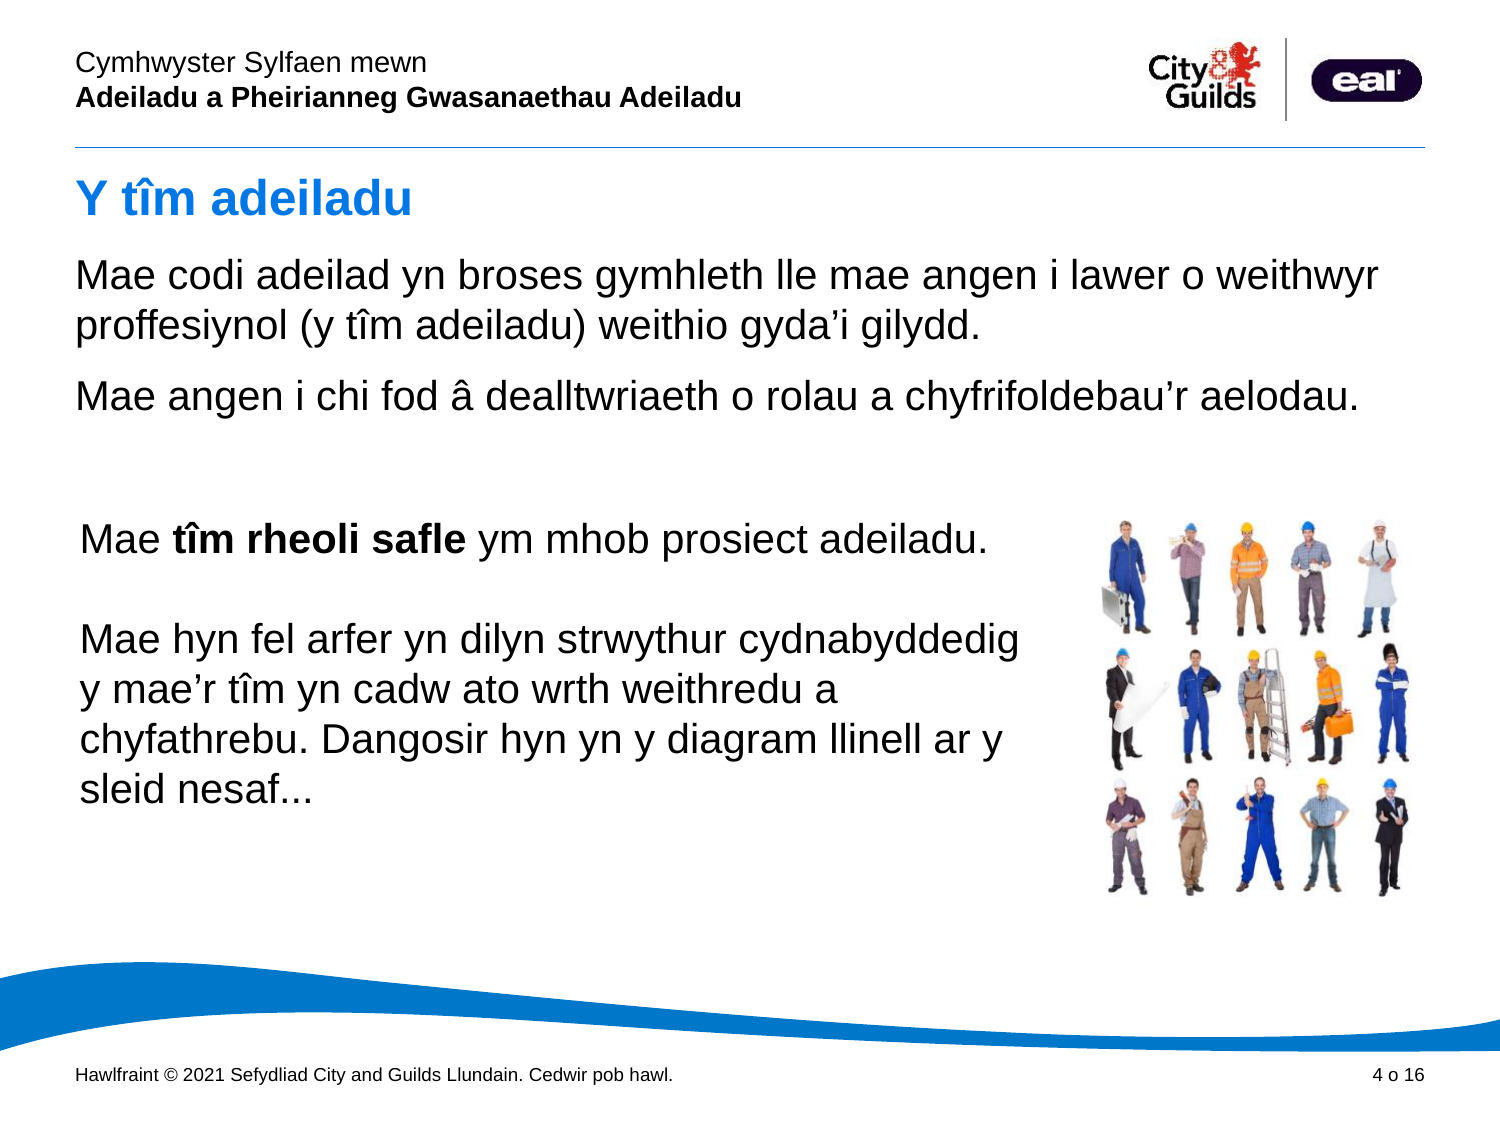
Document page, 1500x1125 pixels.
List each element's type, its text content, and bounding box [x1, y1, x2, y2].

title Y tîm adeiladu [74, 165, 1426, 229]
list Mae codi adeilad yn broses gymhleth lle mae angen i lawer o weithwyr proffesiynol (y tîm adeiladu) weithio gyda’i gilydd. Mae angen i chi fod â dealltwriaeth o rolau a chyfrifoldebau’r aelodau. [74, 247, 1426, 481]
picture [1089, 504, 1425, 907]
picture [1149, 38, 1422, 121]
text_box Mae tîm rheoli safle ym mhob prosiect adeiladu. Mae hyn fel arfer yn dilyn strwythur cydnabyddedig y mae’r tîm yn cadw ato wrth weithredu a chyfathrebu. Dangosir hyn yn y diagram llinell ar y sleid nesaf... [64, 504, 1045, 820]
